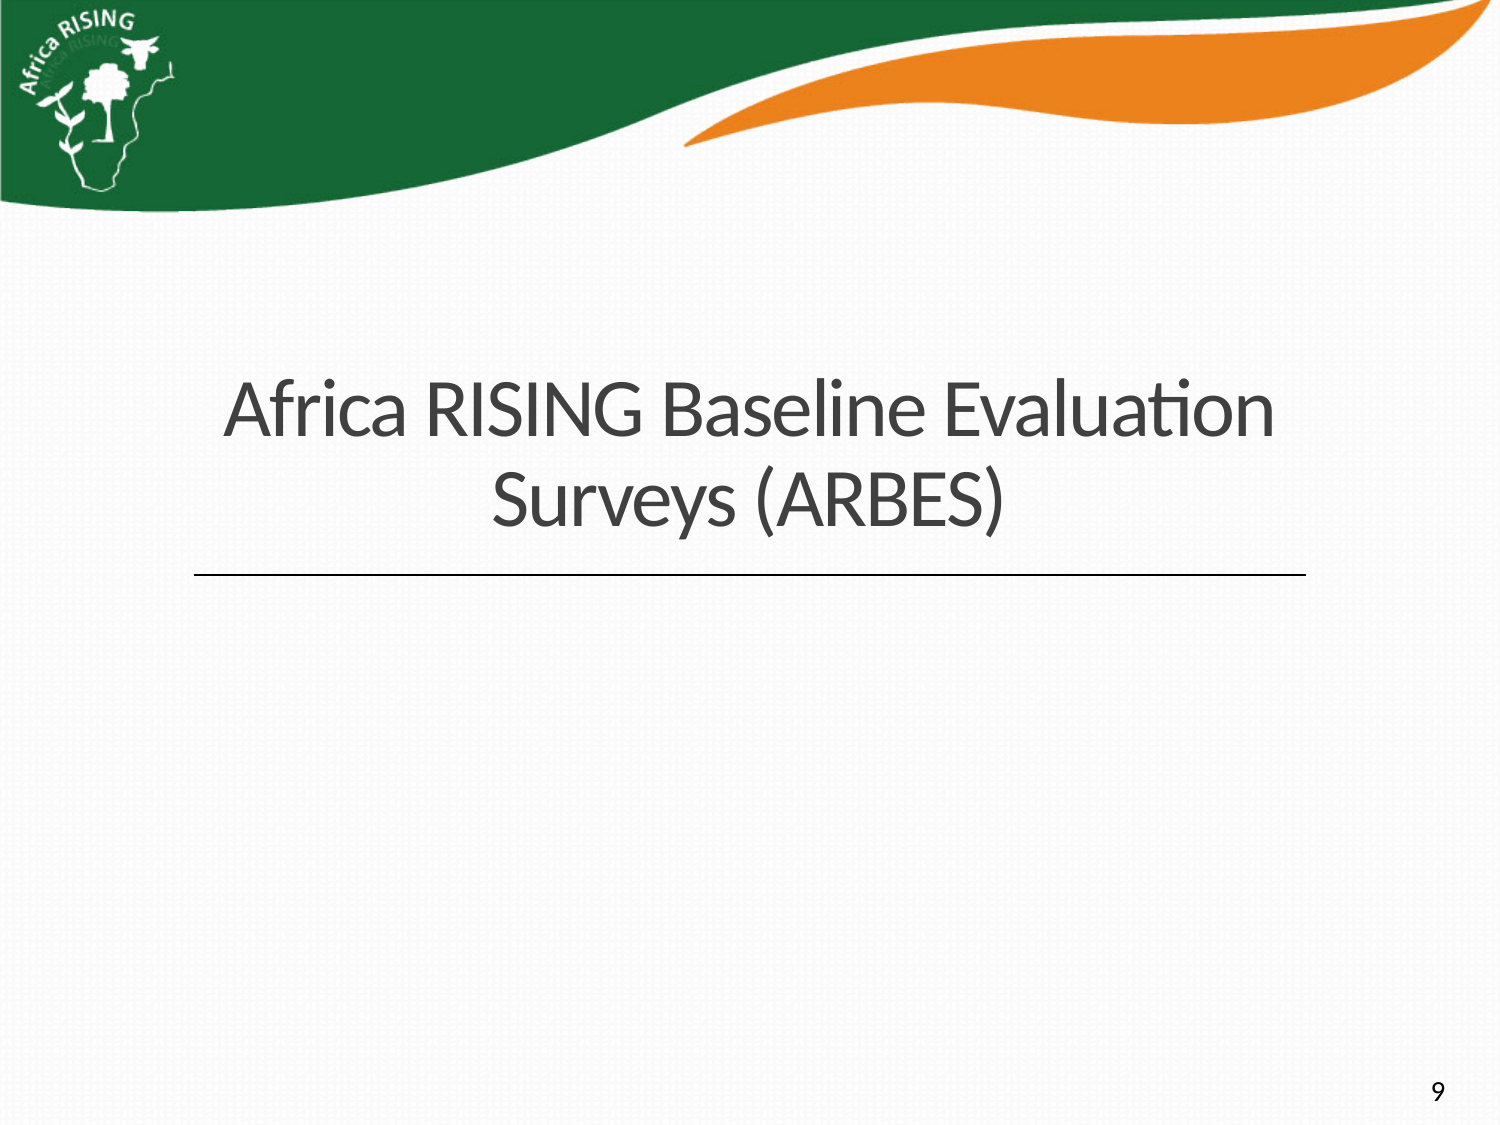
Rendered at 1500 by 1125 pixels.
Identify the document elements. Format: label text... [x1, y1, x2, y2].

slide_number 9 [1362, 1062, 1463, 1103]
title Africa RISING Baseline Evaluation Surveys (ARBES) [193, 357, 1307, 575]
picture [0, 0, 1500, 213]
